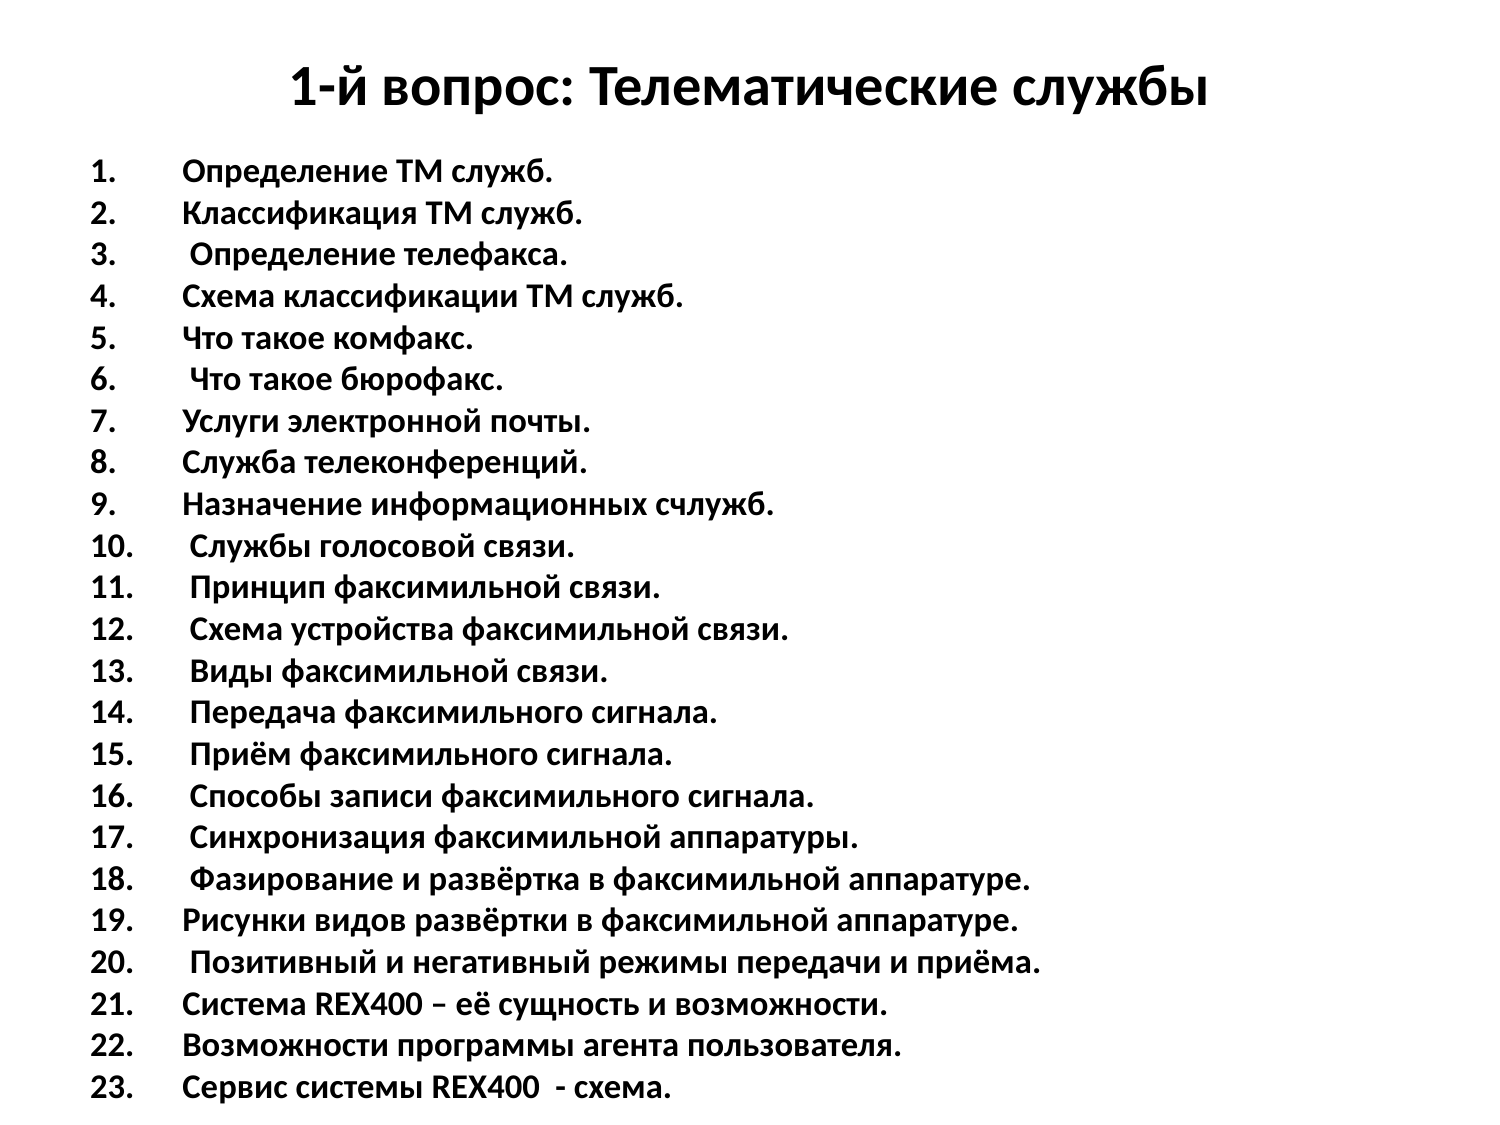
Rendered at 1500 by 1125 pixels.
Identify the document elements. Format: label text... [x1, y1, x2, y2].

title 1-й вопрос: Телематические службы [75, 45, 1425, 138]
list Определение ТМ служб. Классификация ТМ служб. Определение телефакса. Схема классификации ТМ служб. Что такое комфакс. Что такое бюрофакс. Услуги электронной почты. Служба телеконференций. Назначение информационных счлужб. Службы голосовой связи. Принцип факсимильной связи. Схема устройства факсимильной связи. Виды факсимильной связи. Передача факсимильного сигнала. Приём факсимильного сигнала. Способы записи факсимильного сигнала. Синхронизация факсимильной аппаратуры. Фазирование и развёртка в факсимильной аппаратуре. Рисунки видов развёртки в факсимильной аппаратуре. Позитивный и негативный режимы передачи и приёма. Система REX400 – её сущность и возможности. Возможности программы агента пользователя. Сервис системы REX400 - схема. [75, 149, 1425, 1125]
